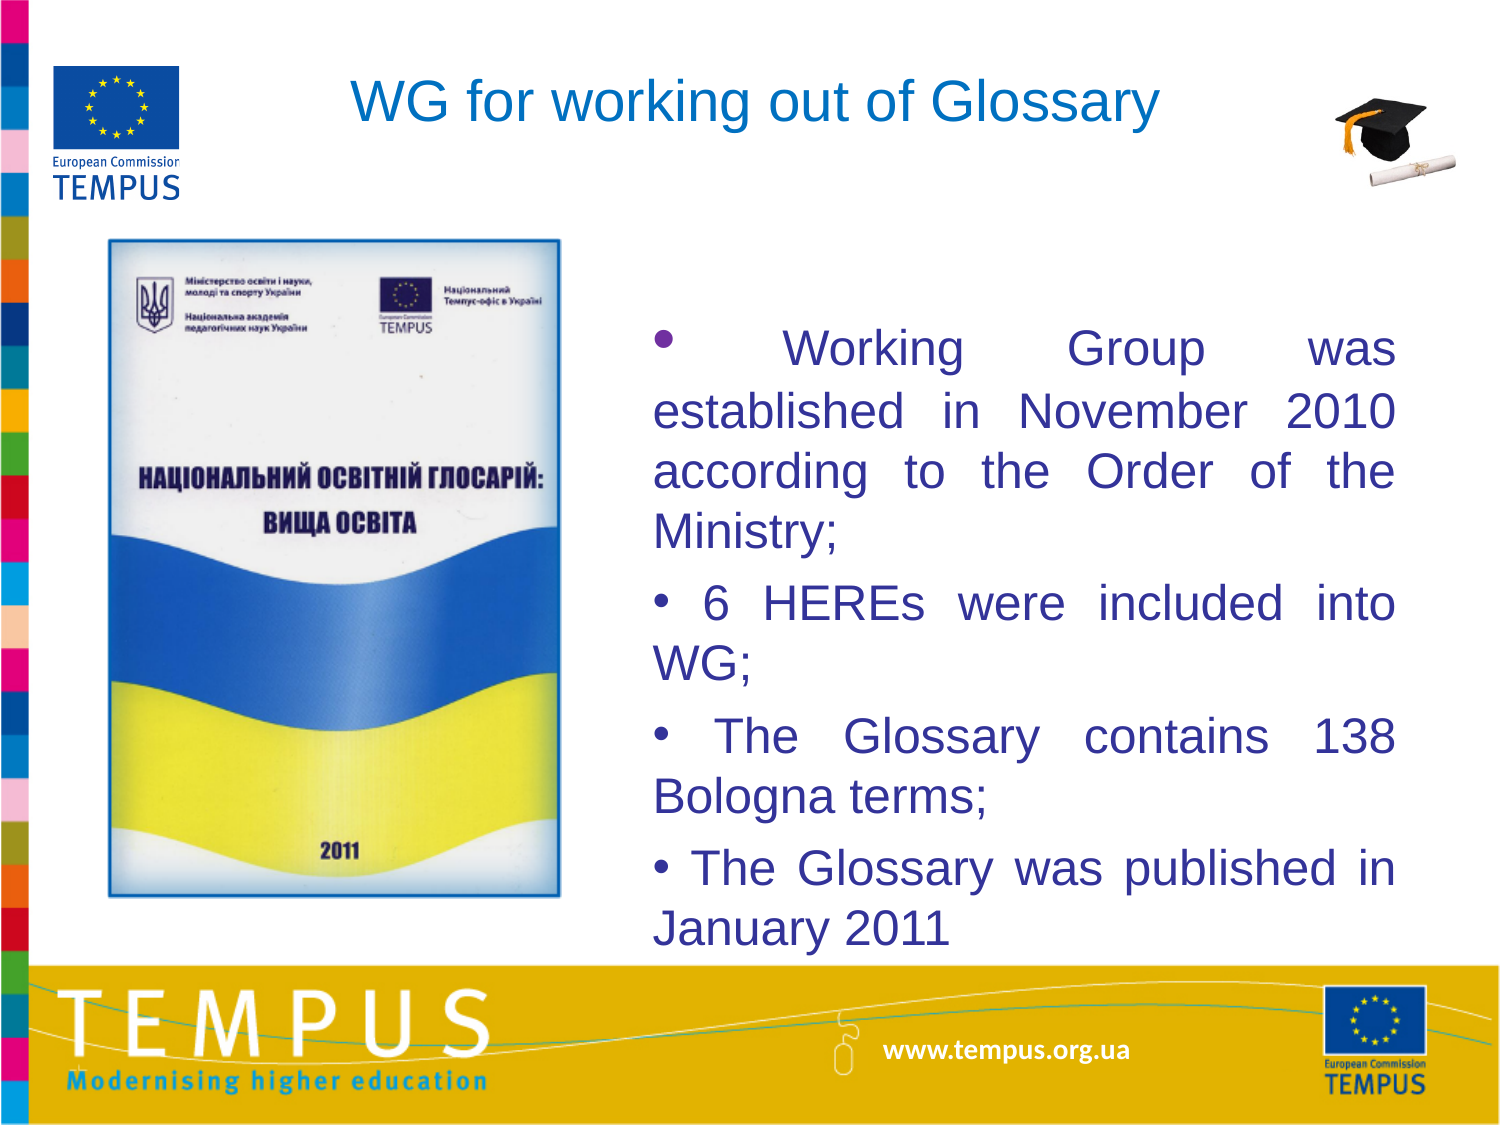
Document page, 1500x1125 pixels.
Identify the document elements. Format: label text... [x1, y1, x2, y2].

picture [0, 0, 1500, 1125]
subtitle Working Group was established in November 2010 according to the Order of the Ministry; 6 HEREs were included into WG; The Glossary contains 138 Bologna terms; The Glossary was published in January 2011 [609, 210, 1412, 950]
text_box www.tempus.org.ua [868, 1023, 1282, 1073]
title WG for working out of Glossary [183, 66, 1329, 161]
